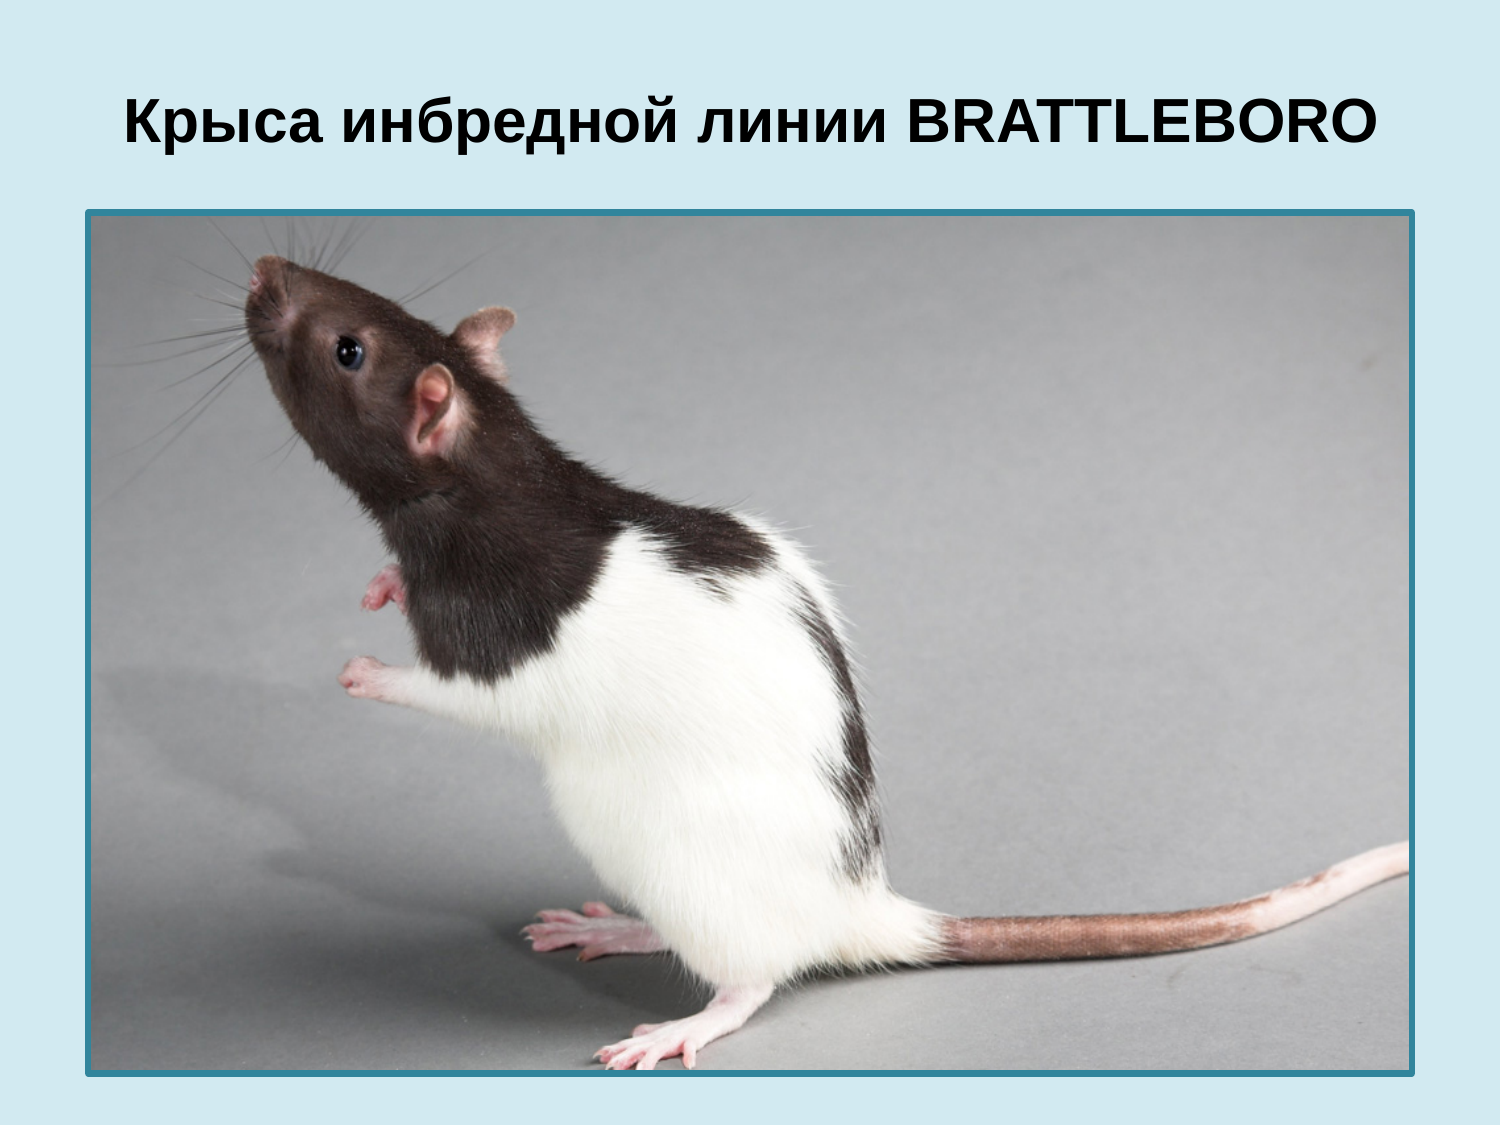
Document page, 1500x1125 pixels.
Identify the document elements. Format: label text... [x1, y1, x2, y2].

picture [91, 215, 1409, 1071]
title Крыса инбредной линии BRATTLEBORO [76, 42, 1427, 192]
